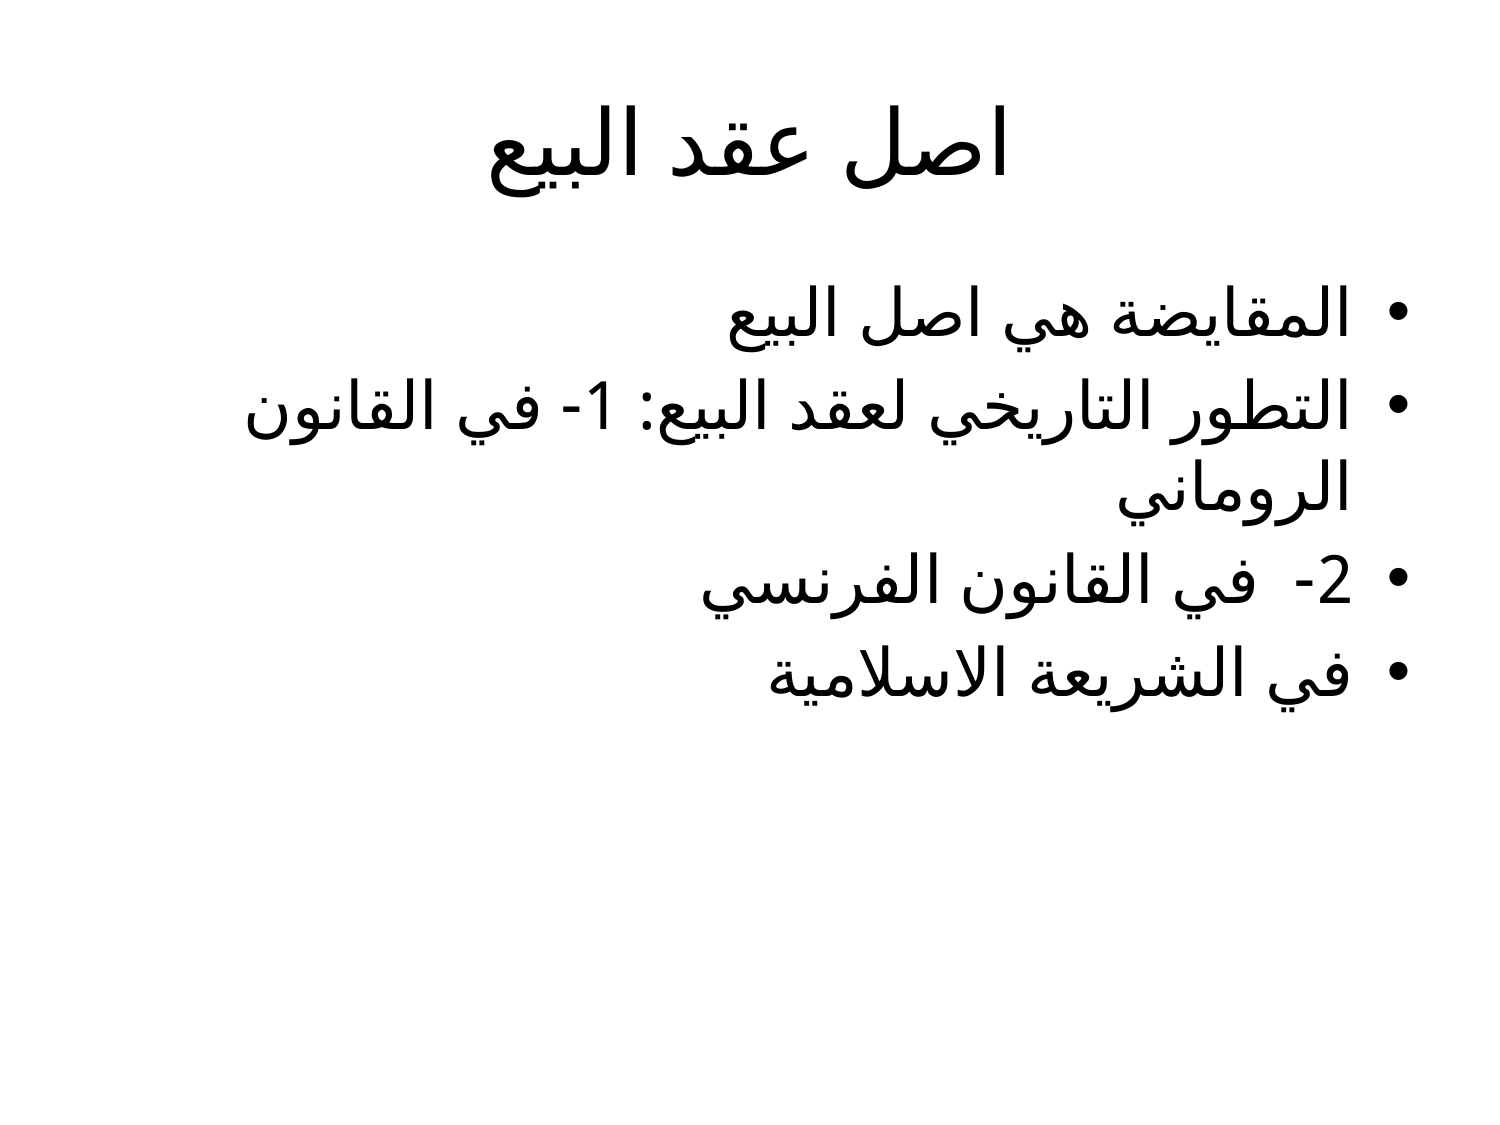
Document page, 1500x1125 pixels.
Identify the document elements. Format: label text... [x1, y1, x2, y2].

list المقايضة هي اصل البيع التطور التاريخي لعقد البيع: 1- في القانون الروماني 2- في القانون الفرنسي في الشريعة الاسلامية [75, 262, 1425, 1005]
title اصل عقد البيع [75, 45, 1425, 233]
